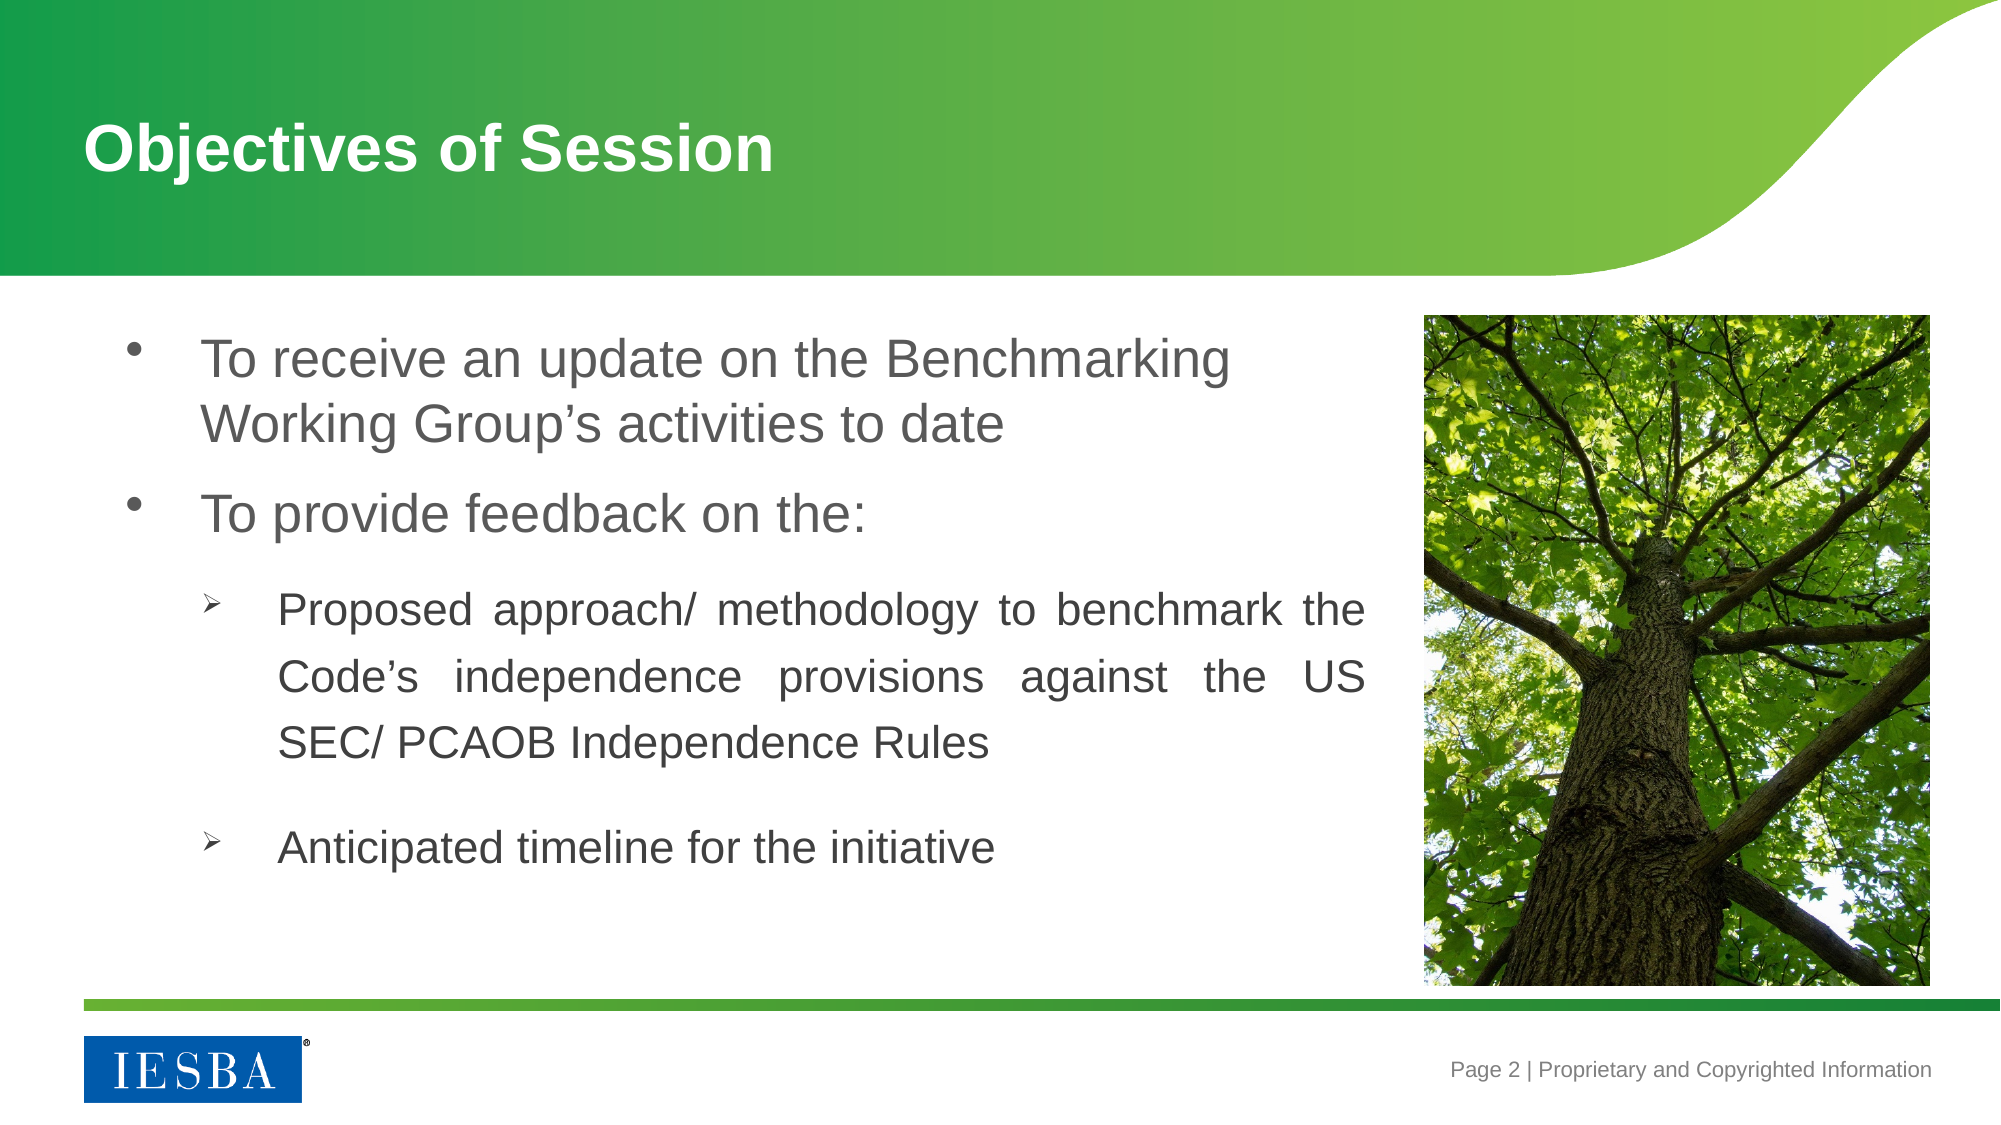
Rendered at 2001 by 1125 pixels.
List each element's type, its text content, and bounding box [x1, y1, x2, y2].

title Objectives of Session [83, 101, 1734, 189]
picture [0, 0, 2000, 276]
picture [1423, 315, 1931, 986]
picture [84, 1036, 310, 1103]
text_box To receive an update on the Benchmarking Working Group’s activities to date To provide feedback on the: Proposed approach/ methodology to benchmark the Code’s independence provisions against the US SEC/ PCAOB Independence Rules Anticipated timeline for the initiative [117, 315, 1375, 973]
